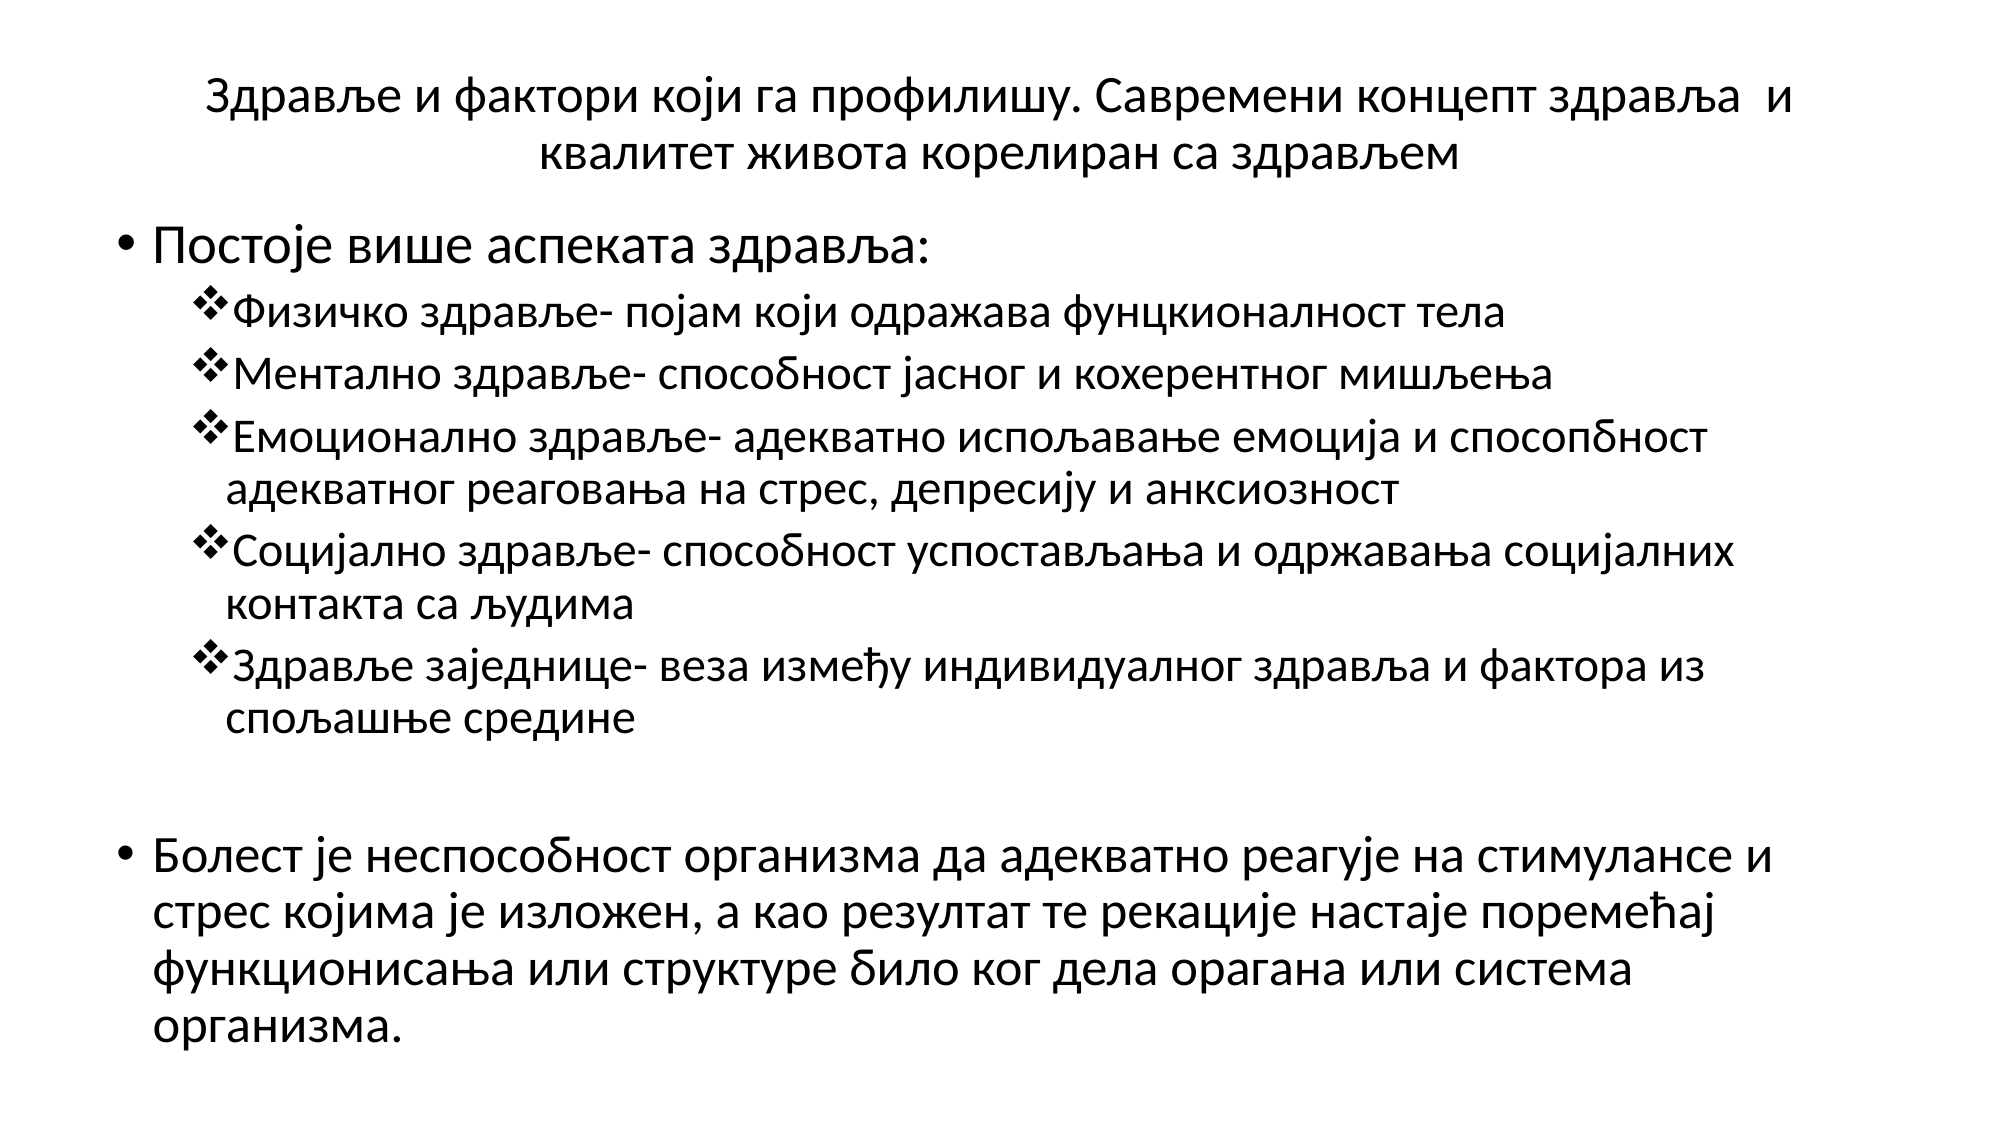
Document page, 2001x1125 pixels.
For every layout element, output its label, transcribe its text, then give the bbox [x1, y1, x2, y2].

list Постоје више аспеката здравља: Физичко здравље- појам који одражава фунцкионалност тела Ментално здравље- способност јасног и кохерентног мишљења Емоционално здравље- адекватно испољавање емоција и спосопбност адекватног реаговања на стрес, депресију и анксиозност Социјално здравље- способност успостављања и одржавања социјалних контакта са људима Здравље заједнице- веза између индивидуалног здравља и фактора из спољашње средине Болест је неспособност организма да адекватно реагује на стимулансе и стрес којима је изложен, а као резултат те рекације настаје поремећај функционисања или структуре било ког дела орагана или система организма. [101, 207, 1898, 1063]
title Здравље и фактори који га профилишу. Савремени концепт здравља и квалитет живота корелиран са здрављем [137, 59, 1863, 188]
